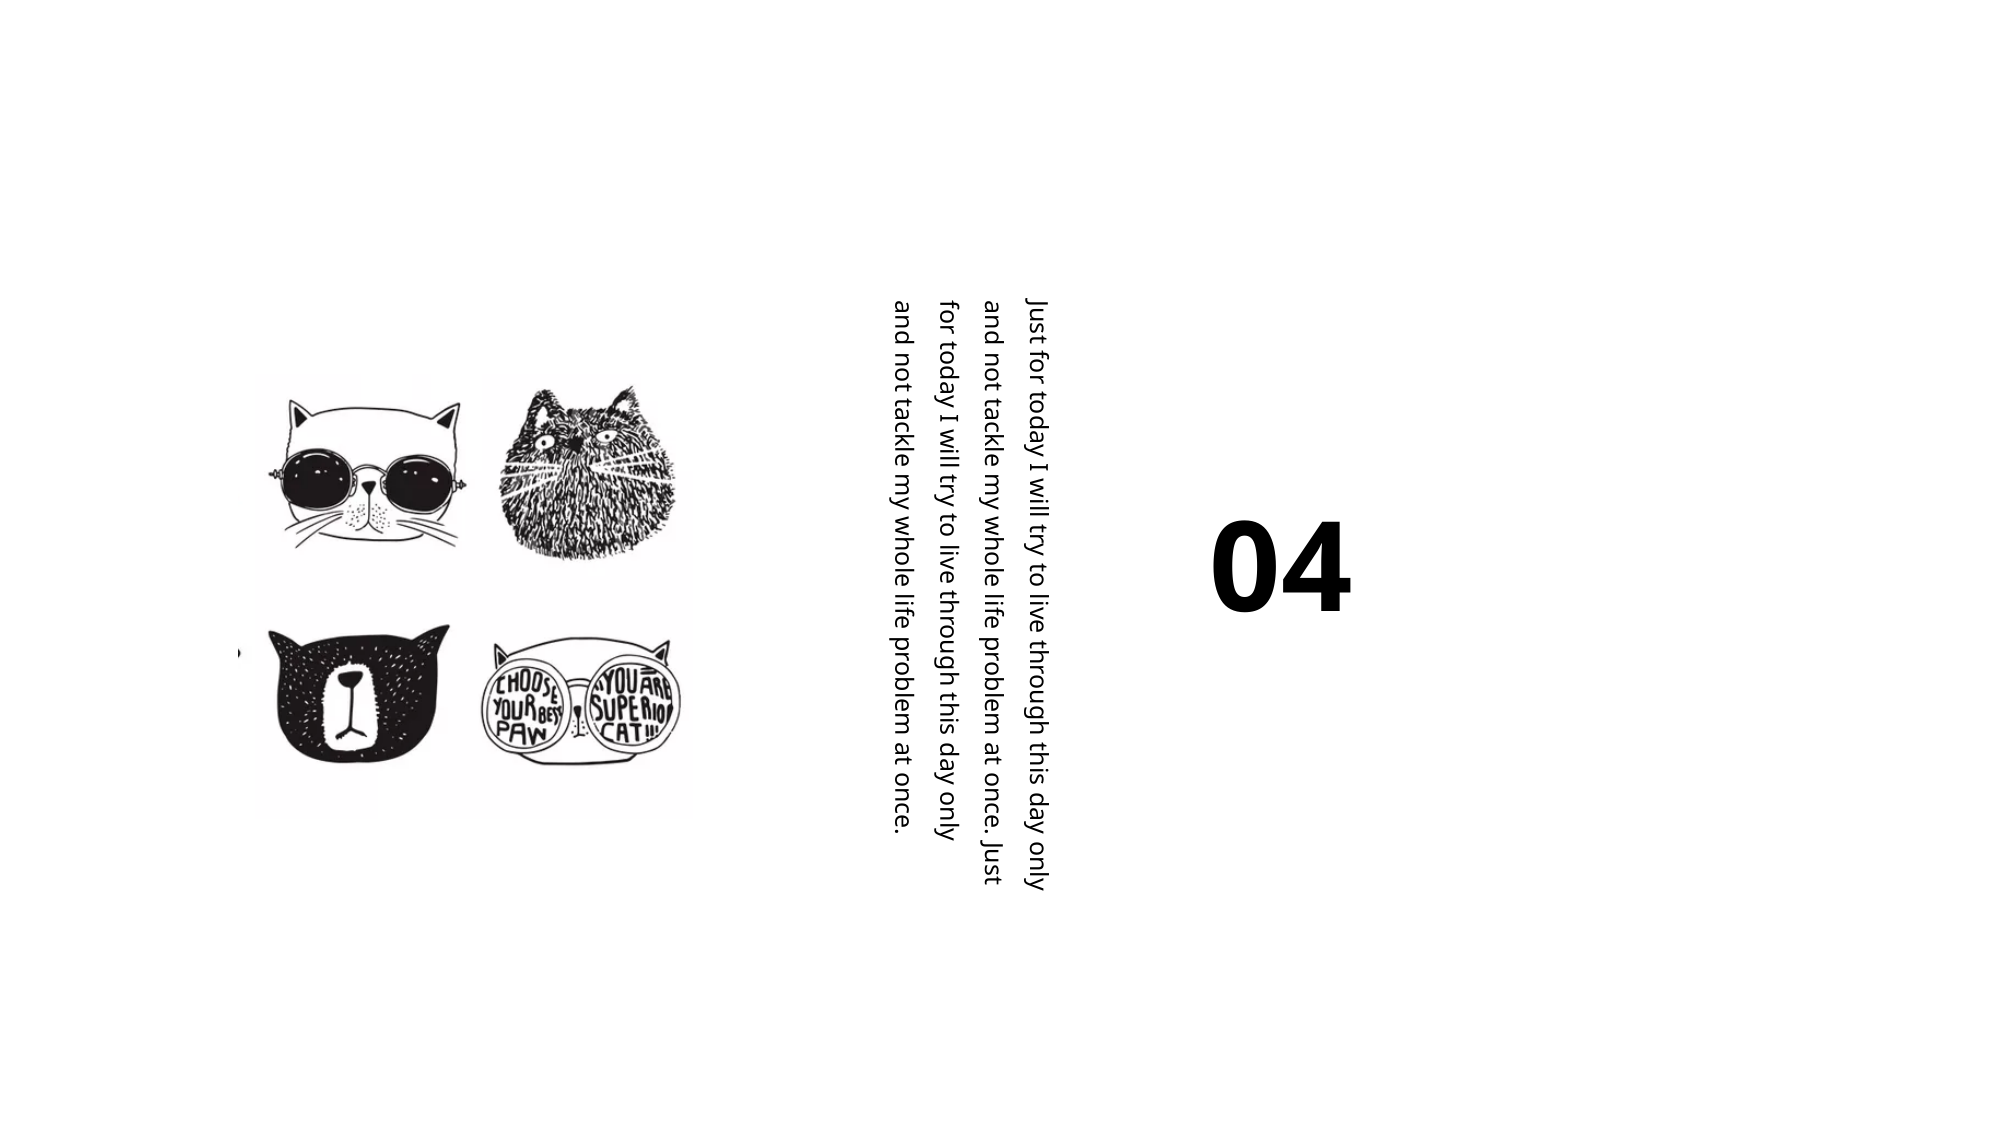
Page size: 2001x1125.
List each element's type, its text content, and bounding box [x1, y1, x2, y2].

text_box 04 [1183, 479, 1379, 644]
text_box Just for today I will try to live through this day only and not tackle my whole life problem at once. Just for today I will try to live through this day only and not tackle my whole life problem at once. [865, 286, 1078, 907]
picture [238, 374, 706, 819]
